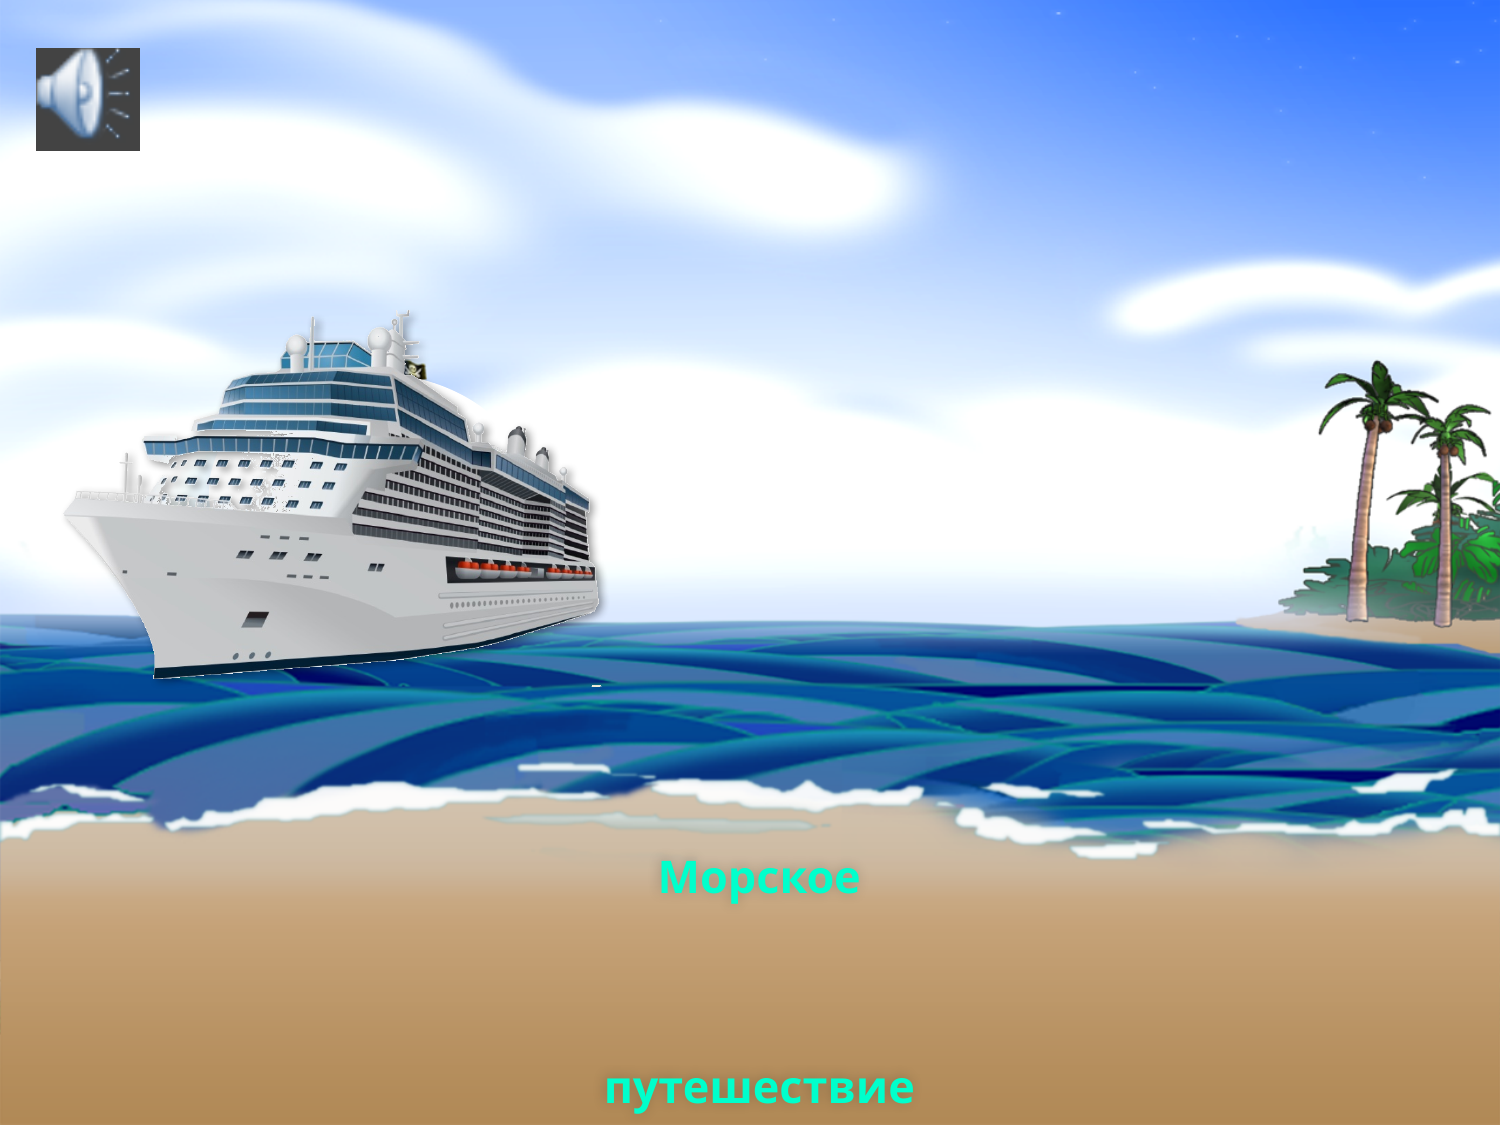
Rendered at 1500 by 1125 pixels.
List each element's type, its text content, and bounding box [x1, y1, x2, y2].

picture [0, 0, 1500, 1125]
subtitle Морское путешествие [234, 837, 1285, 1125]
